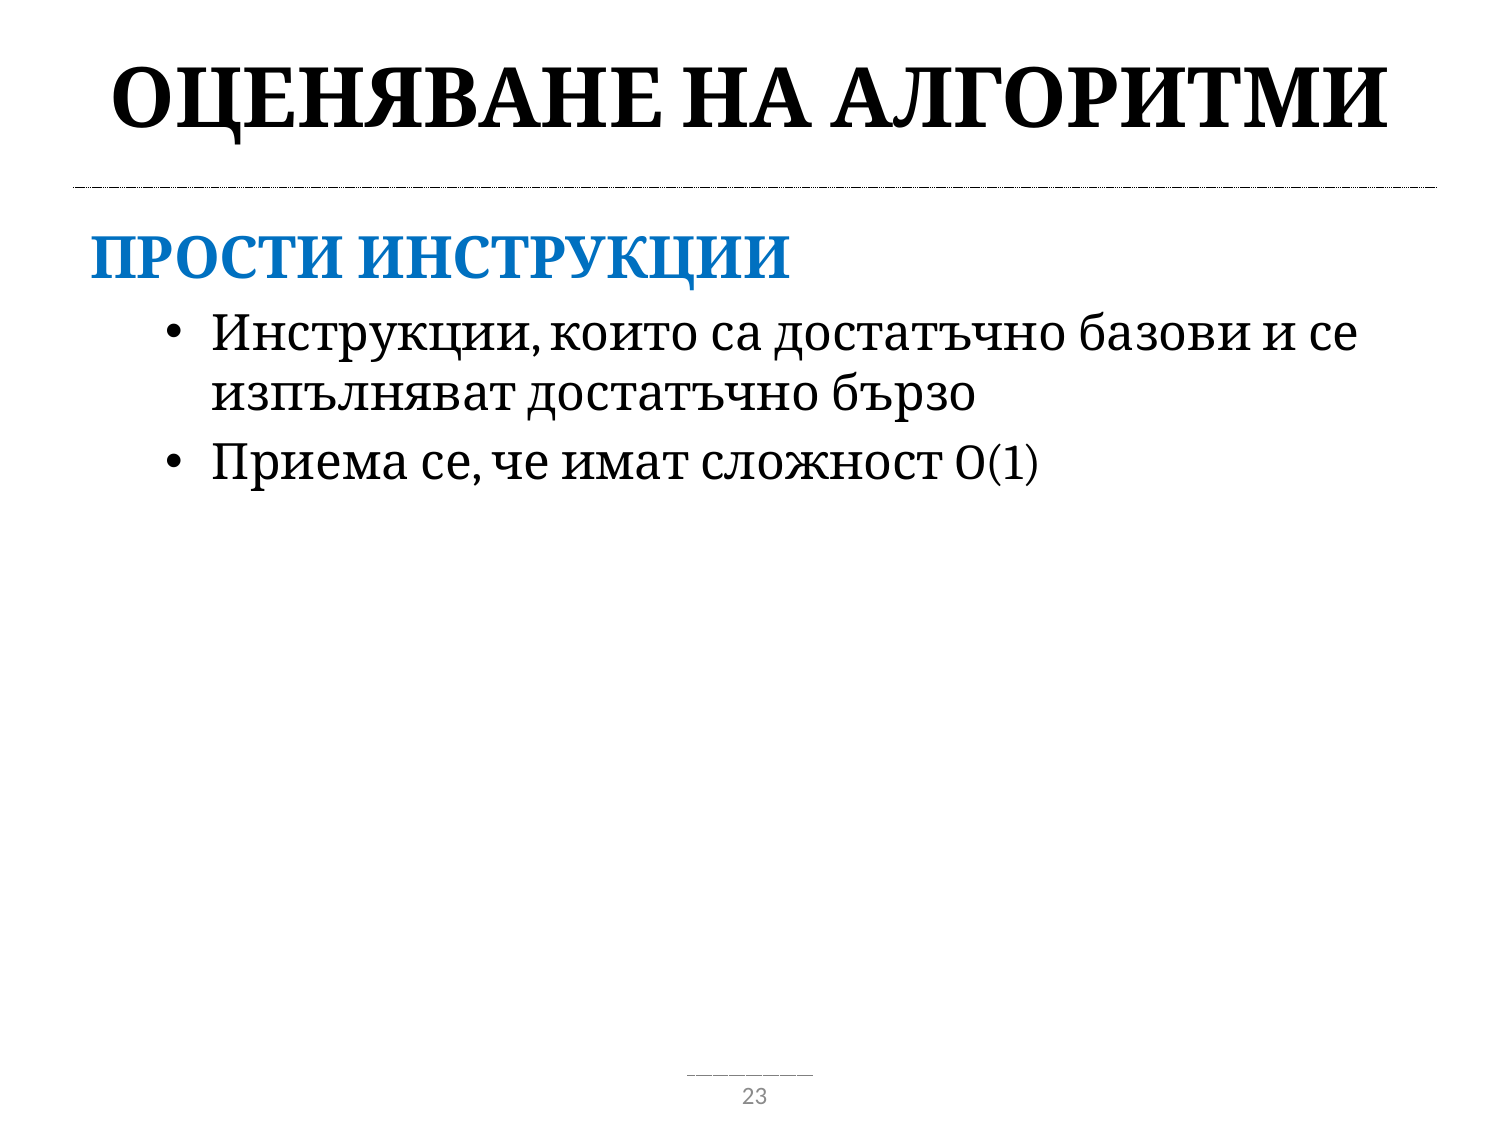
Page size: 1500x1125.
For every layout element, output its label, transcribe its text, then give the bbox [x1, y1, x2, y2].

slide_number 23 [579, 1065, 930, 1125]
list Прости инструкции Инструкции, които са достатъчно базови и се изпълняват достатъчно бързо Приема се, че имат сложност O(1) [75, 212, 1450, 1063]
title Оценяване на алгоритми [0, 0, 1500, 188]
